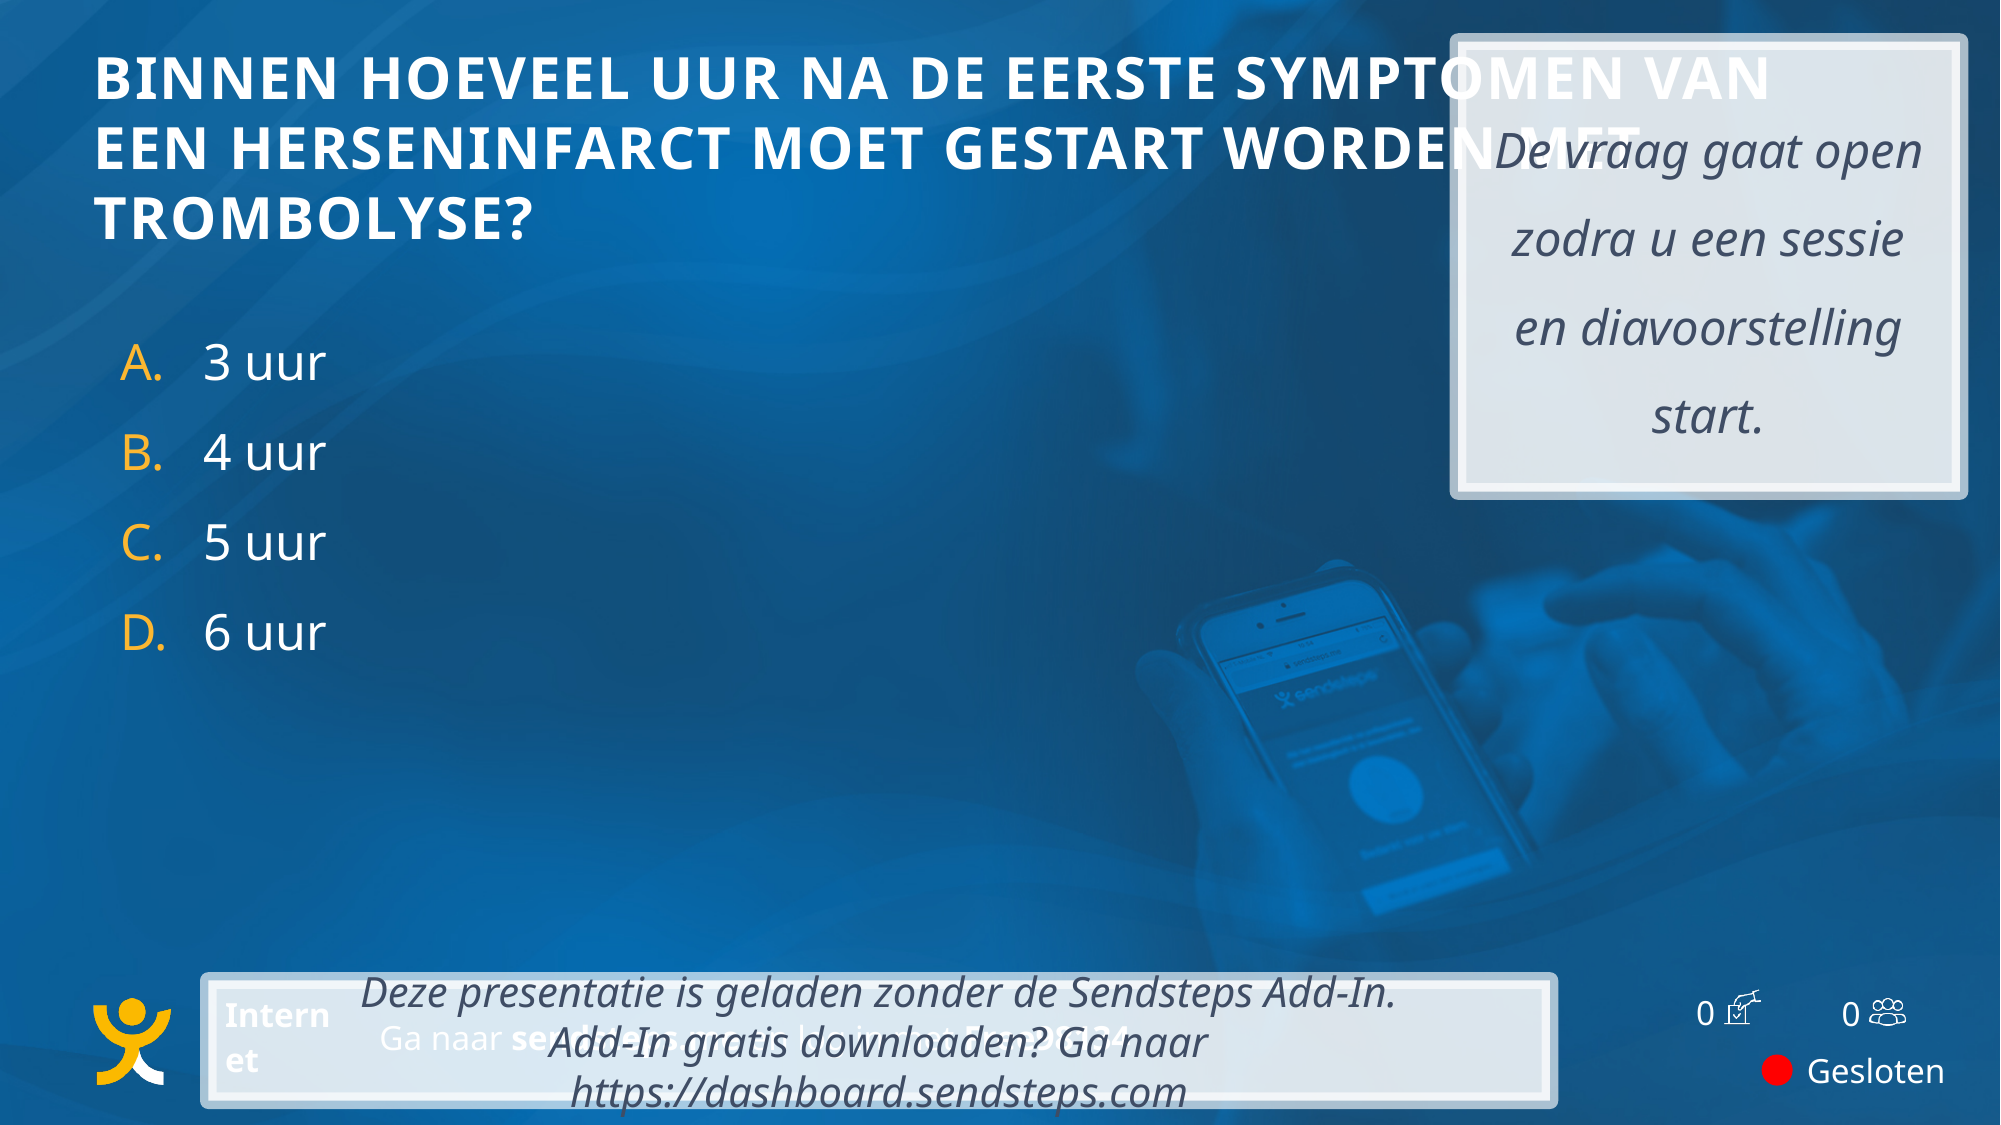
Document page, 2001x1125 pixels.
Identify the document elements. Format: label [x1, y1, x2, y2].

text_box [1622, 987, 1761, 1036]
picture [0, 0, 2000, 1125]
text_box [1767, 989, 1907, 1036]
text_box [1749, 1042, 1981, 1098]
